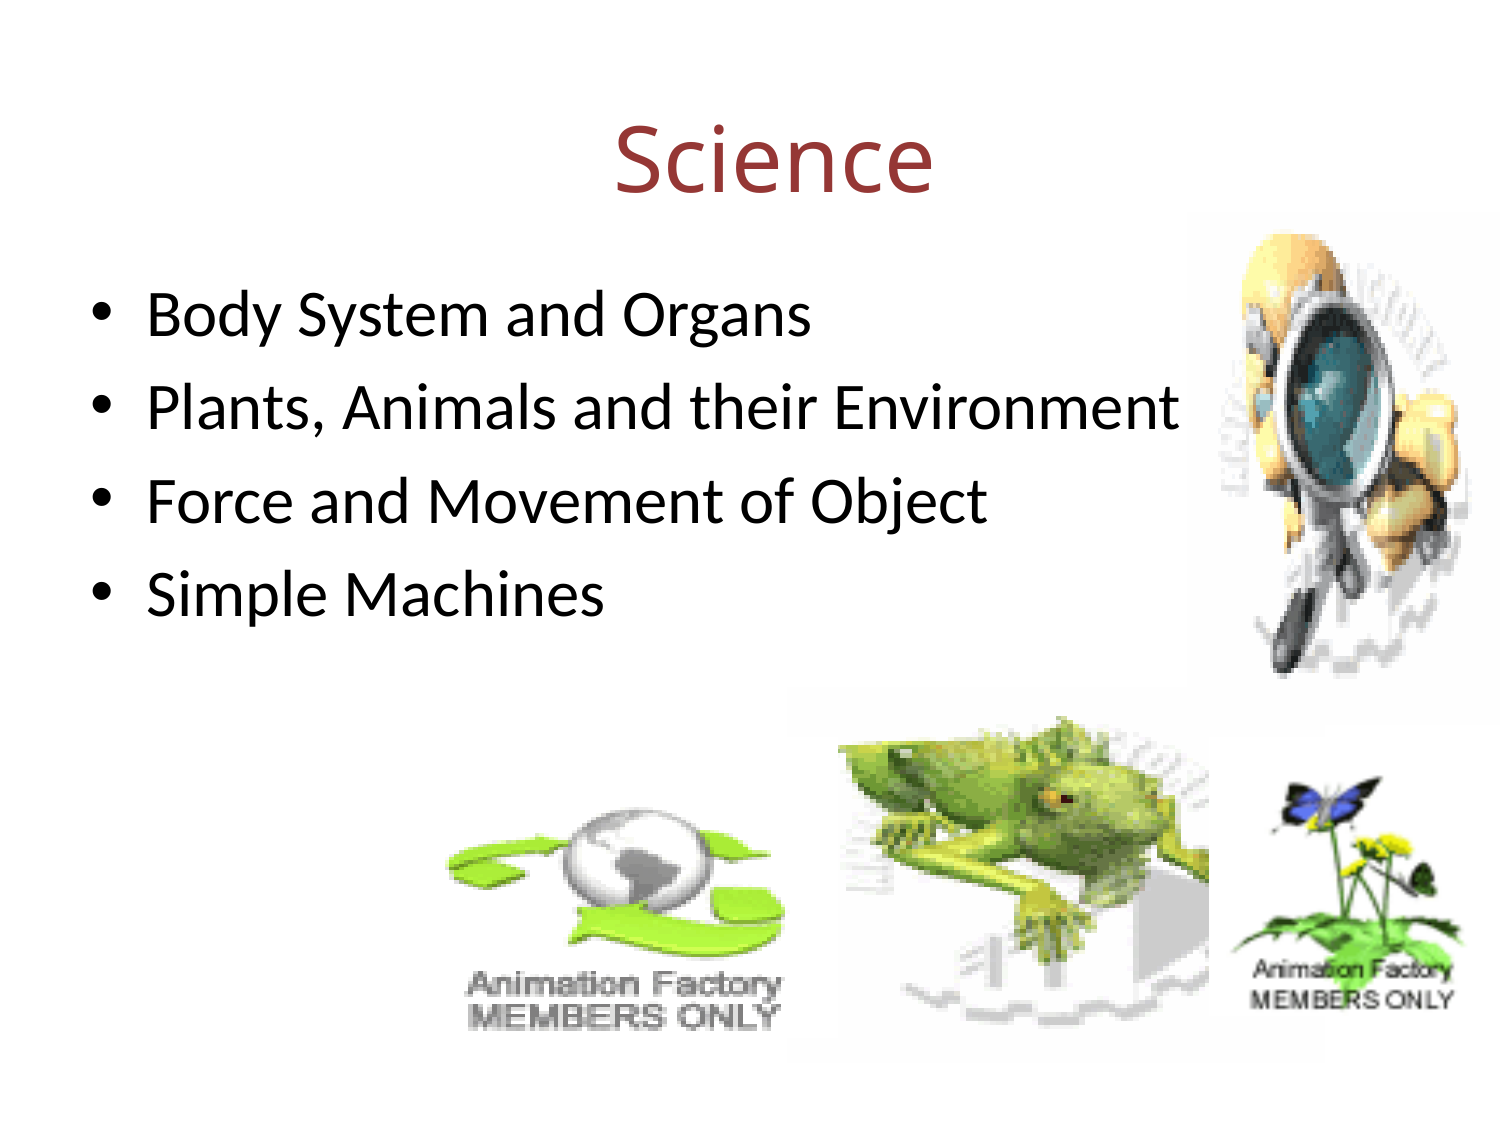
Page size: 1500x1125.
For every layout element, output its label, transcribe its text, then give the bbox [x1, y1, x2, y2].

title Science [99, 62, 1450, 250]
list Body System and Organs Plants, Animals and their Environment Force and Movement of Object Simple Machines [75, 262, 1182, 1005]
picture [412, 212, 1500, 1063]
